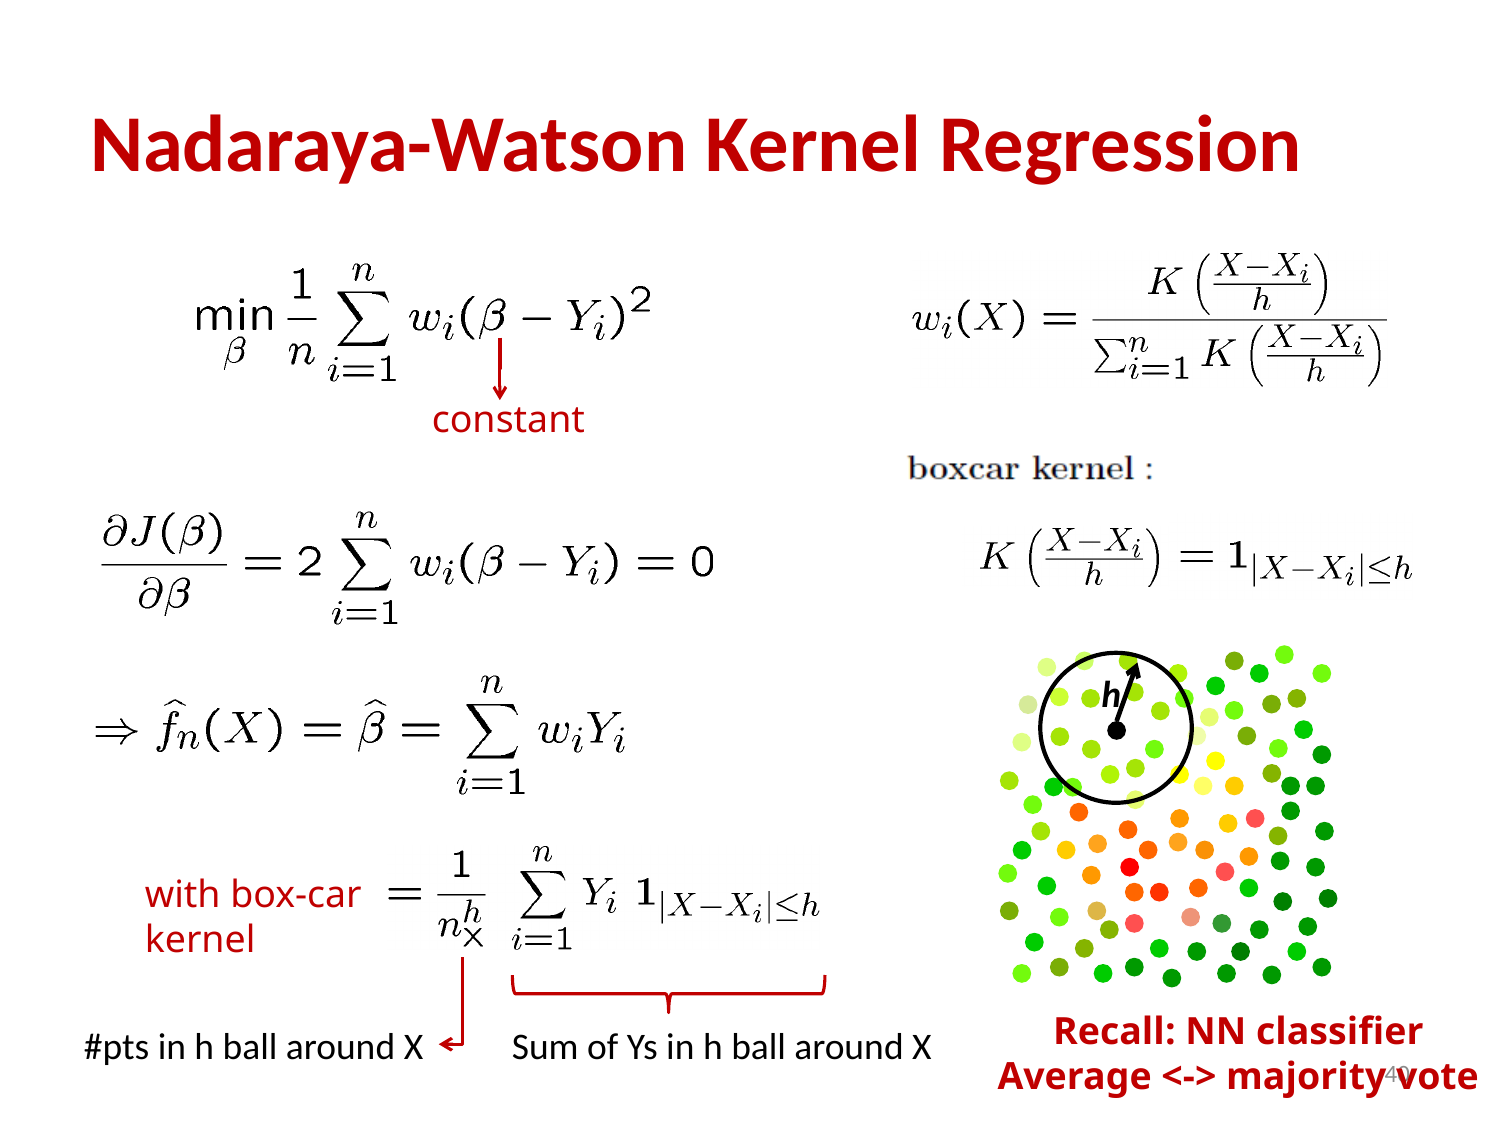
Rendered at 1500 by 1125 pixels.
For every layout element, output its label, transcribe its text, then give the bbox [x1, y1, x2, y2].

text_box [66, 845, 951, 1076]
picture [99, 509, 713, 626]
picture [93, 674, 626, 795]
text_box Recall: NN classifier Average <-> majority vote [982, 999, 1495, 1105]
title Nadaraya-Watson Kernel Regression [75, 45, 1425, 233]
text_box constant [417, 391, 600, 448]
picture [912, 251, 1388, 388]
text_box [998, 644, 1338, 988]
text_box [899, 412, 1413, 601]
picture [195, 262, 651, 382]
